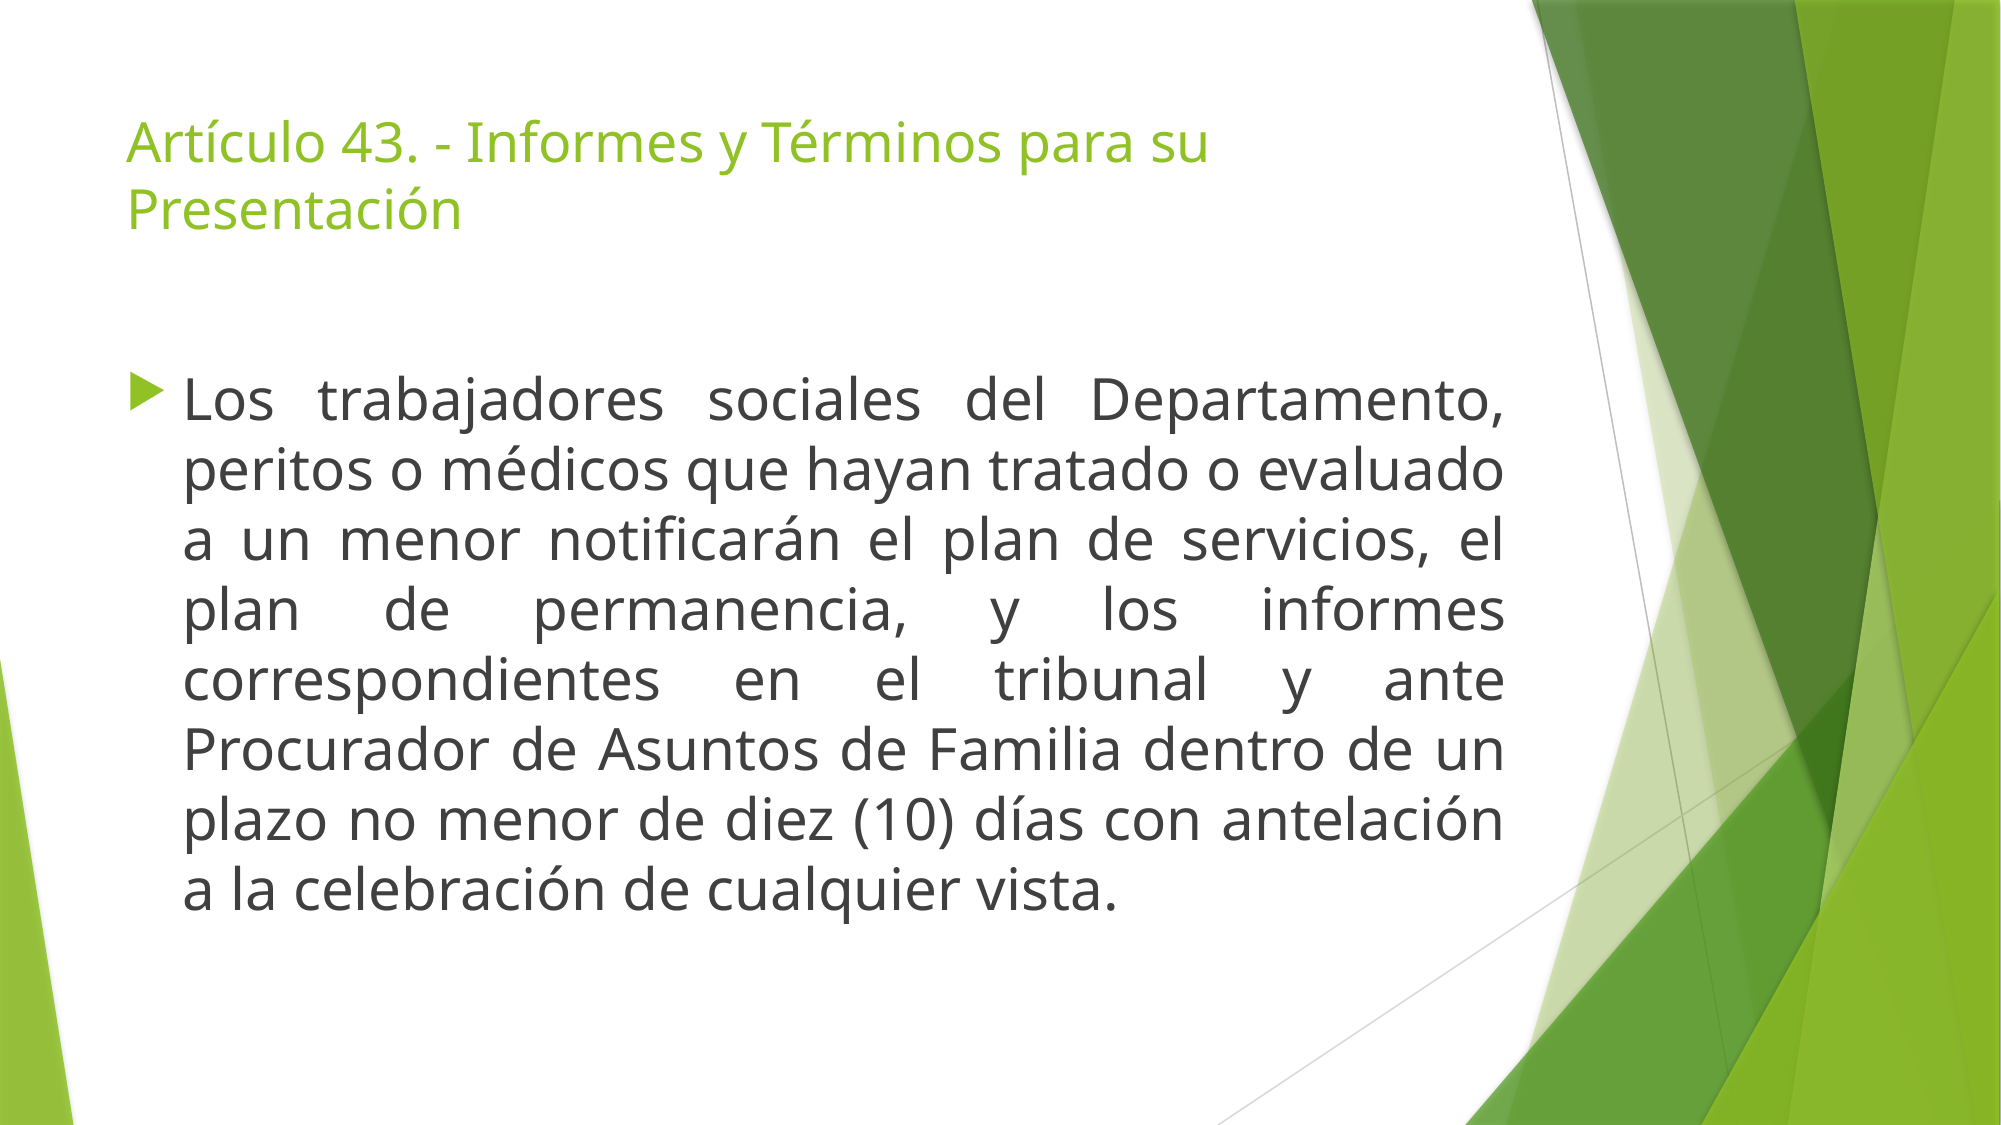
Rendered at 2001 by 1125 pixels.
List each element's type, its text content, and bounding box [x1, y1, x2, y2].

title Artículo 43. - Informes y Términos para su Presentación [111, 99, 1522, 317]
list Los trabajadores sociales del Departamento, peritos o médicos que hayan tratado o evaluado a un menor notificarán el plan de servicios, el plan de permanencia, y los informes correspondientes en el tribunal y ante Procurador de Asuntos de Familia dentro de un plazo no menor de diez (10) días con antelación a la celebración de cualquier vista. [111, 354, 1522, 992]
